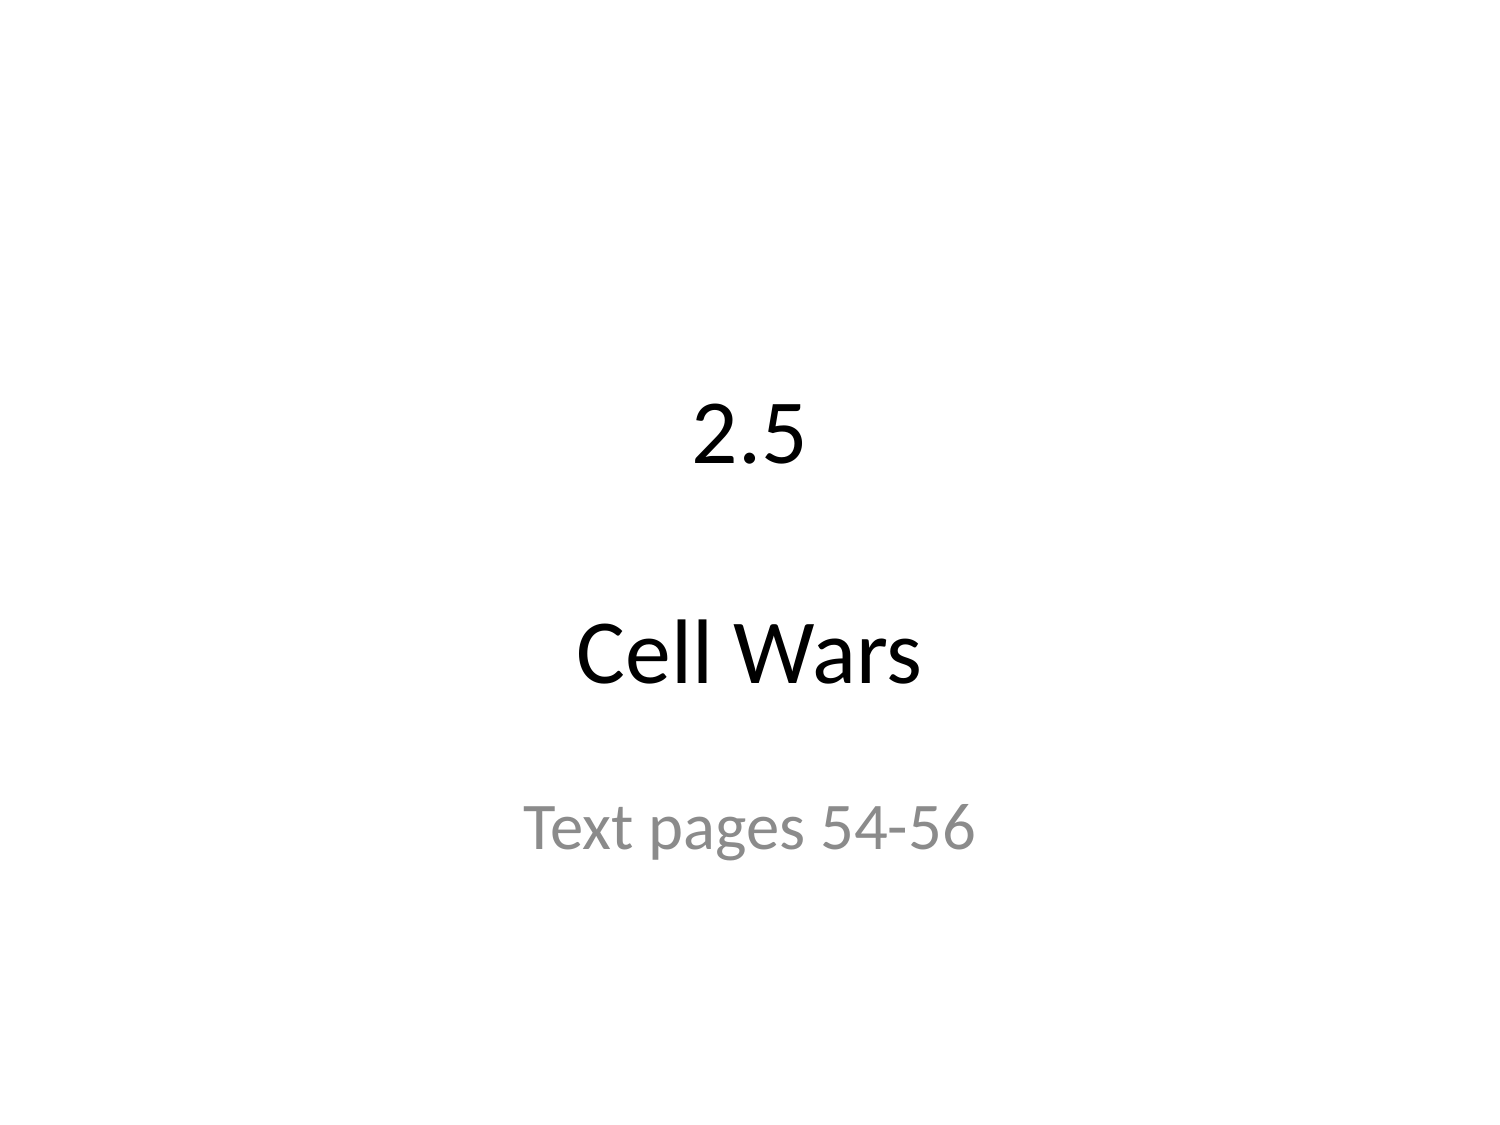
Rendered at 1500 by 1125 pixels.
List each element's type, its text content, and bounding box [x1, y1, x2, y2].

title 2.5 Cell Wars [112, 349, 1388, 725]
subtitle Text pages 54-56 [225, 774, 1275, 925]
